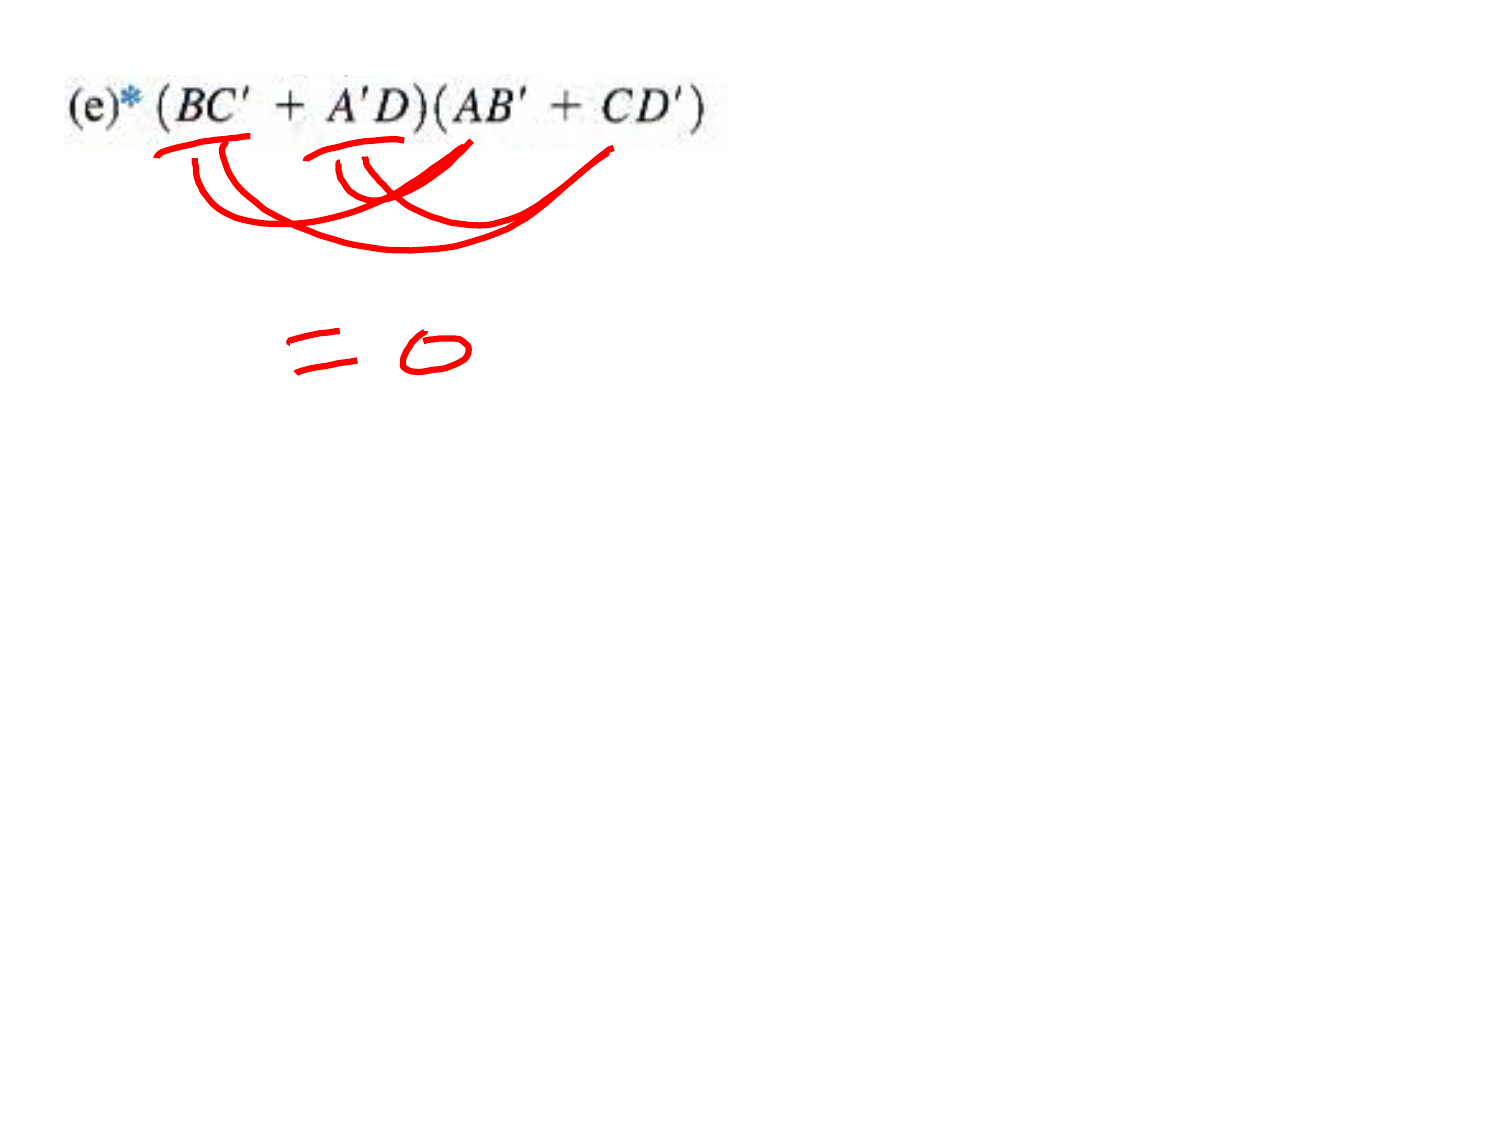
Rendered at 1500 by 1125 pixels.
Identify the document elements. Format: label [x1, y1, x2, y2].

picture [62, 74, 729, 151]
text_box [156, 135, 614, 374]
